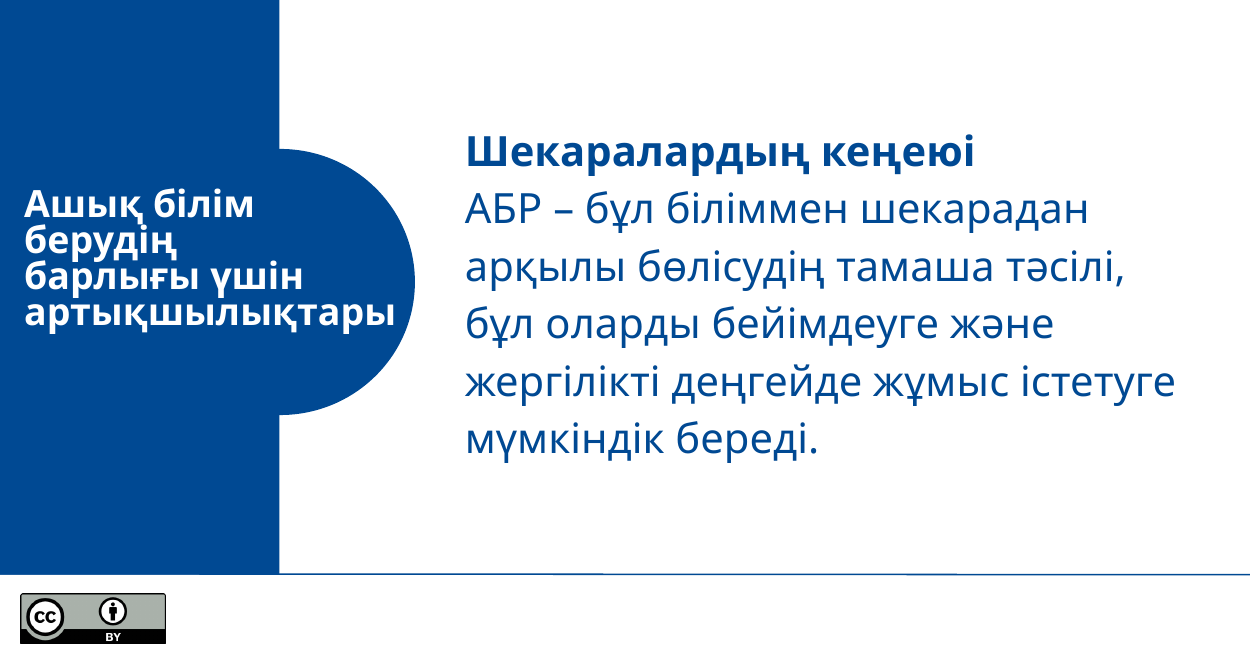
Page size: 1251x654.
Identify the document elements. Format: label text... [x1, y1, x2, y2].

text_box Шекаралардың кеңеюі АБР – бұл біліммен шекарадан арқылы бөлісудің тамаша тәсілі, бұл оларды бейімдеуге және жергілікті деңгейде жұмыс істетуге мүмкіндік береді. [449, 101, 1193, 477]
text_box [0, 582, 1250, 654]
text_box [203, 148, 358, 173]
text_box [163, 348, 398, 416]
picture [20, 592, 166, 645]
text_box Ашық білім берудің барлығы үшін артықшылықтары [9, 173, 415, 348]
text_box [0, 0, 280, 573]
